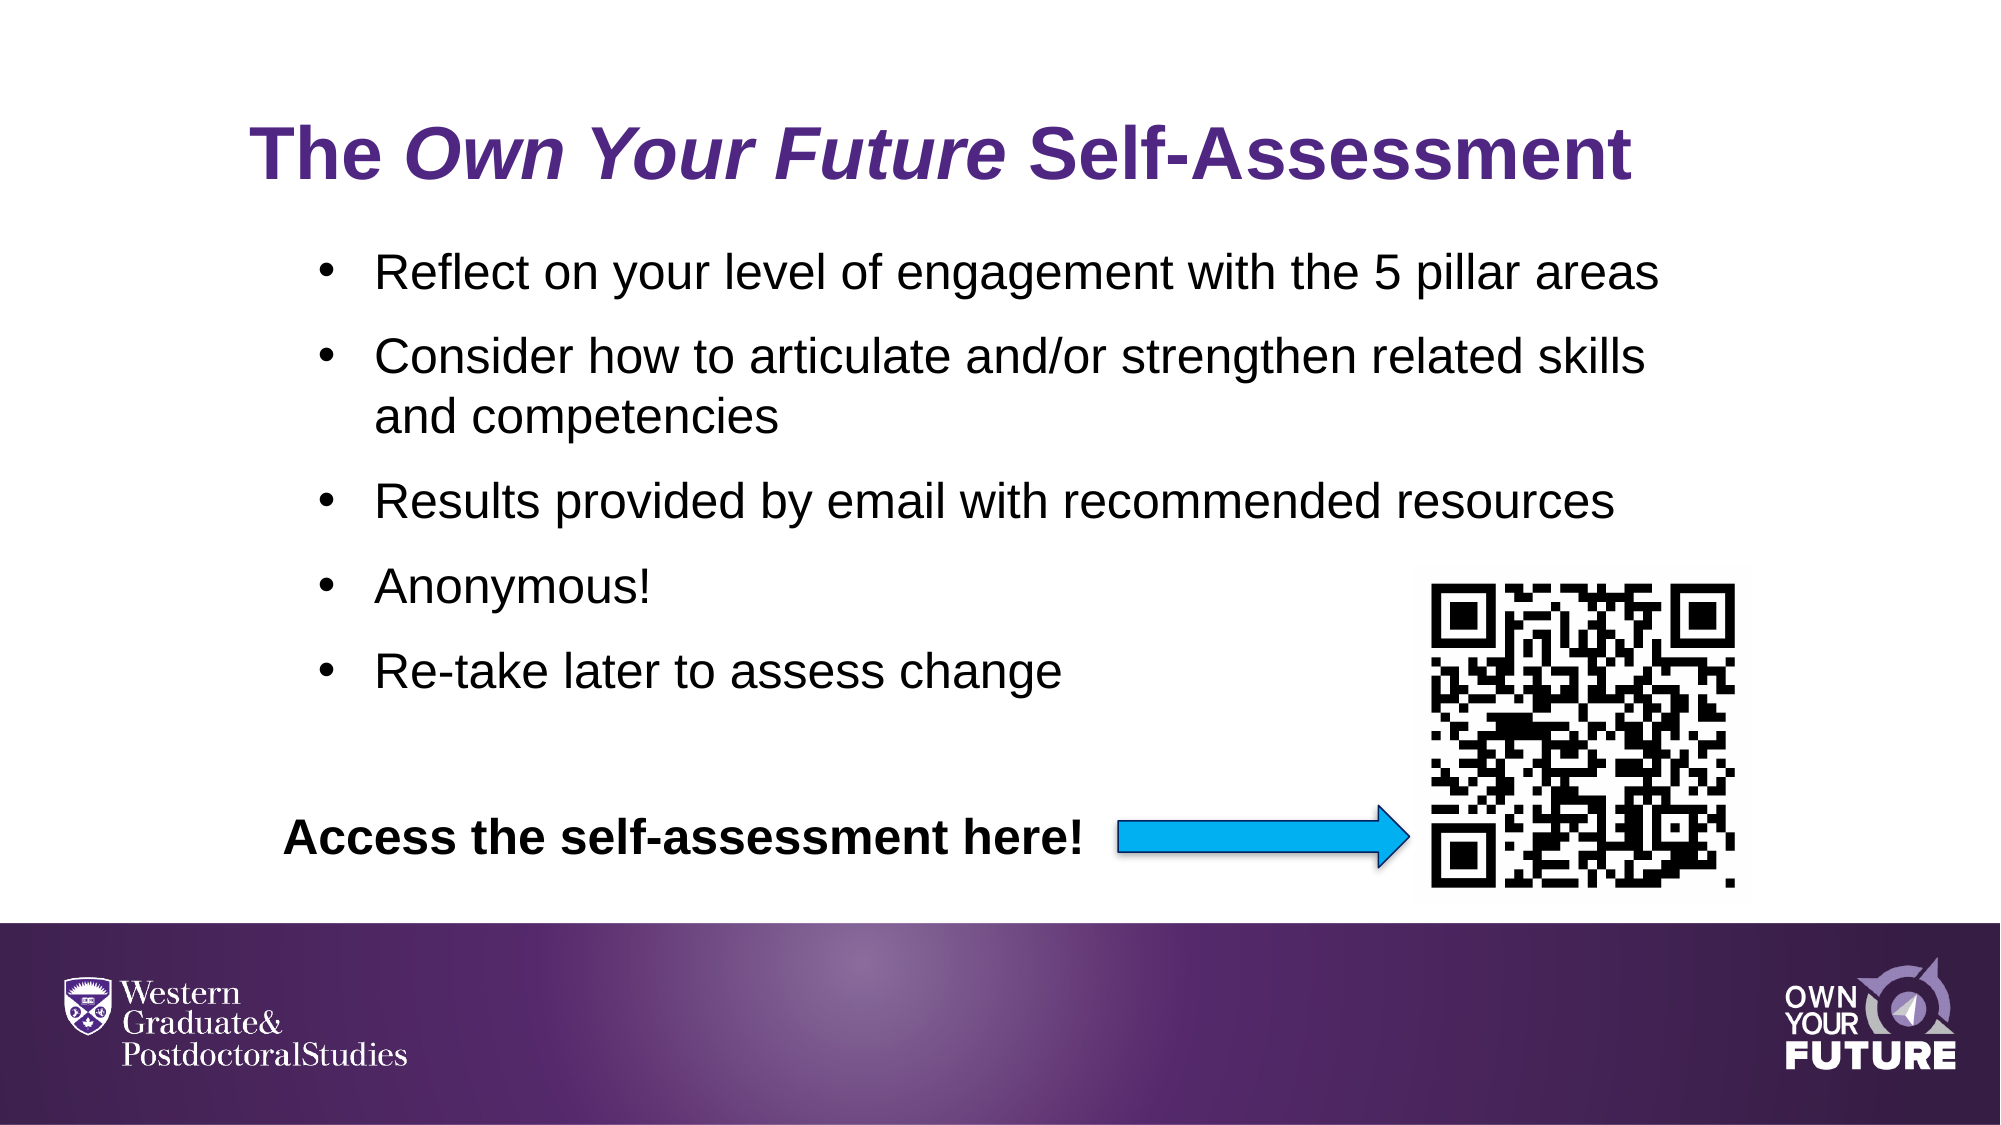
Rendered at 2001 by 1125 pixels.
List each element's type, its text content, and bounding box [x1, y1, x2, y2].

picture [1412, 565, 1753, 906]
title The Own Your Future Self-Assessment [137, 78, 1863, 207]
text_box Access the self-assessment here! [267, 797, 1175, 872]
text_box [1117, 804, 1407, 869]
text_box Reflect on your level of engagement with the 5 pillar areas Consider how to articulate and/or strengthen related skills and competencies Results provided by email with recommended resources Anonymous! Re-take later to assess change [303, 231, 1756, 762]
picture [0, 923, 2000, 1125]
